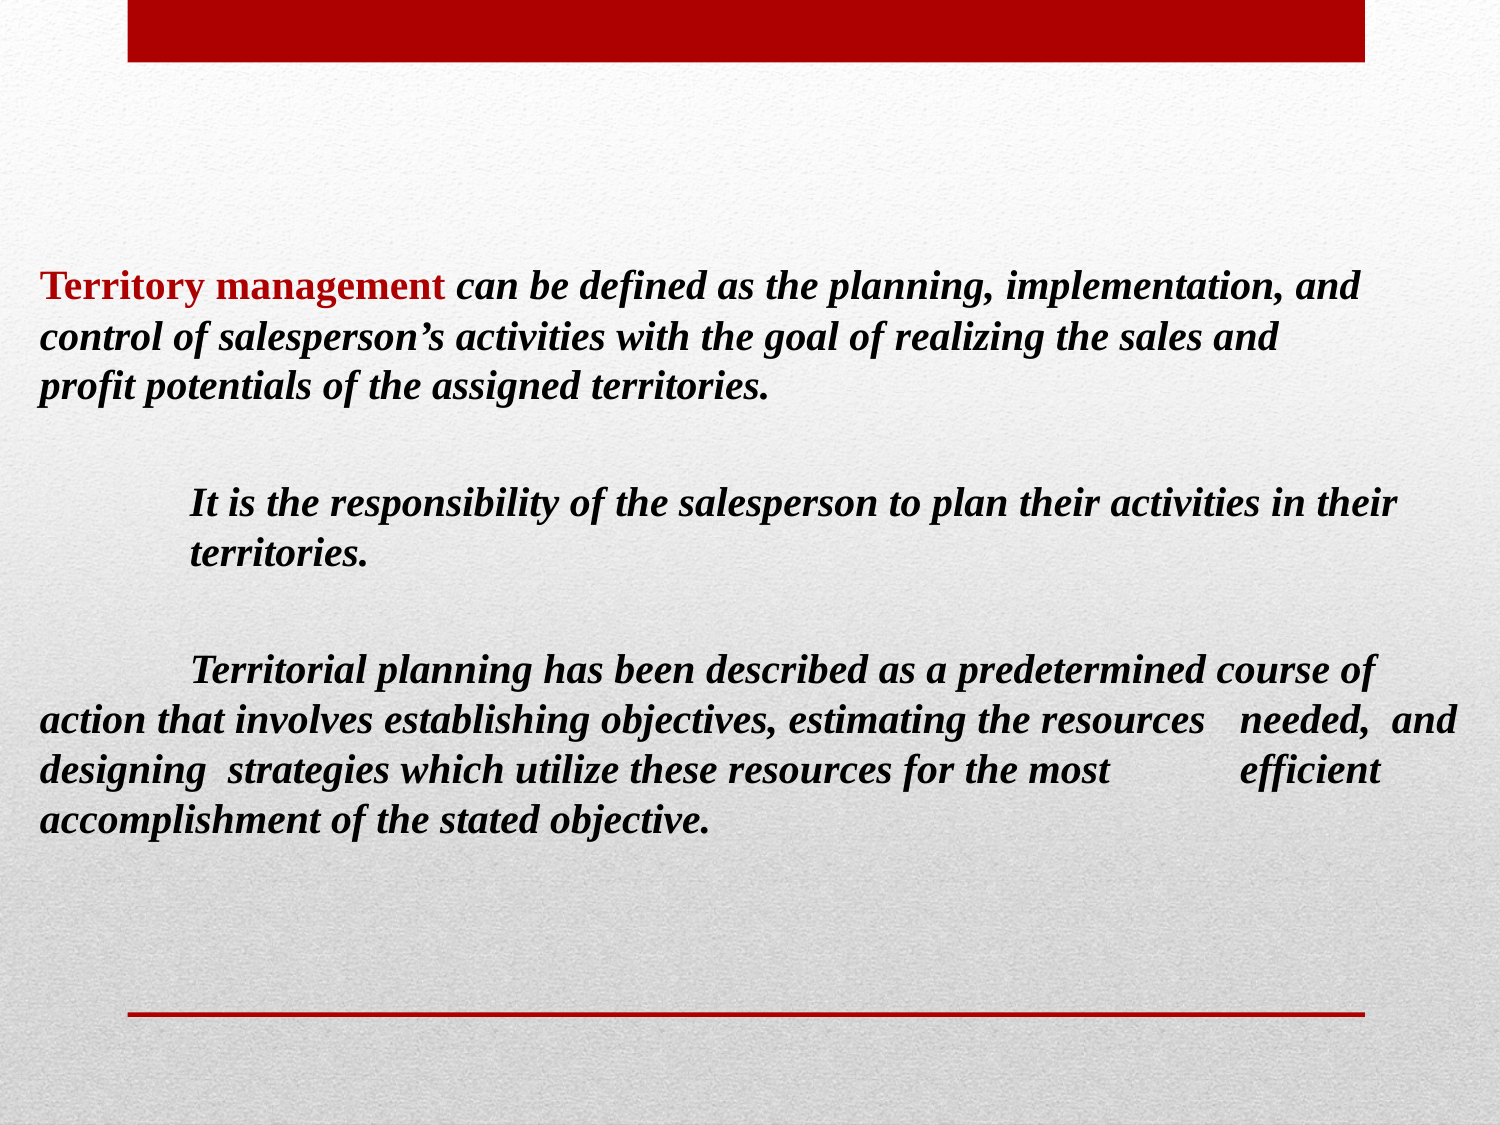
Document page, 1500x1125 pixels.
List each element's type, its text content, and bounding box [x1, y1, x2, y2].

list Territory management can be defined as the planning, implementation, and control of salesperson’s activities with the goal of realizing the sales and profit potentials of the assigned territories. It is the responsibility of the salesperson to plan their activities in their territories. Territorial planning has been described as a predetermined course of action that involves establishing objectives, estimating the resources needed, and designing strategies which utilize these resources for the most efficient accomplishment of the stated objective. [24, 112, 1500, 988]
